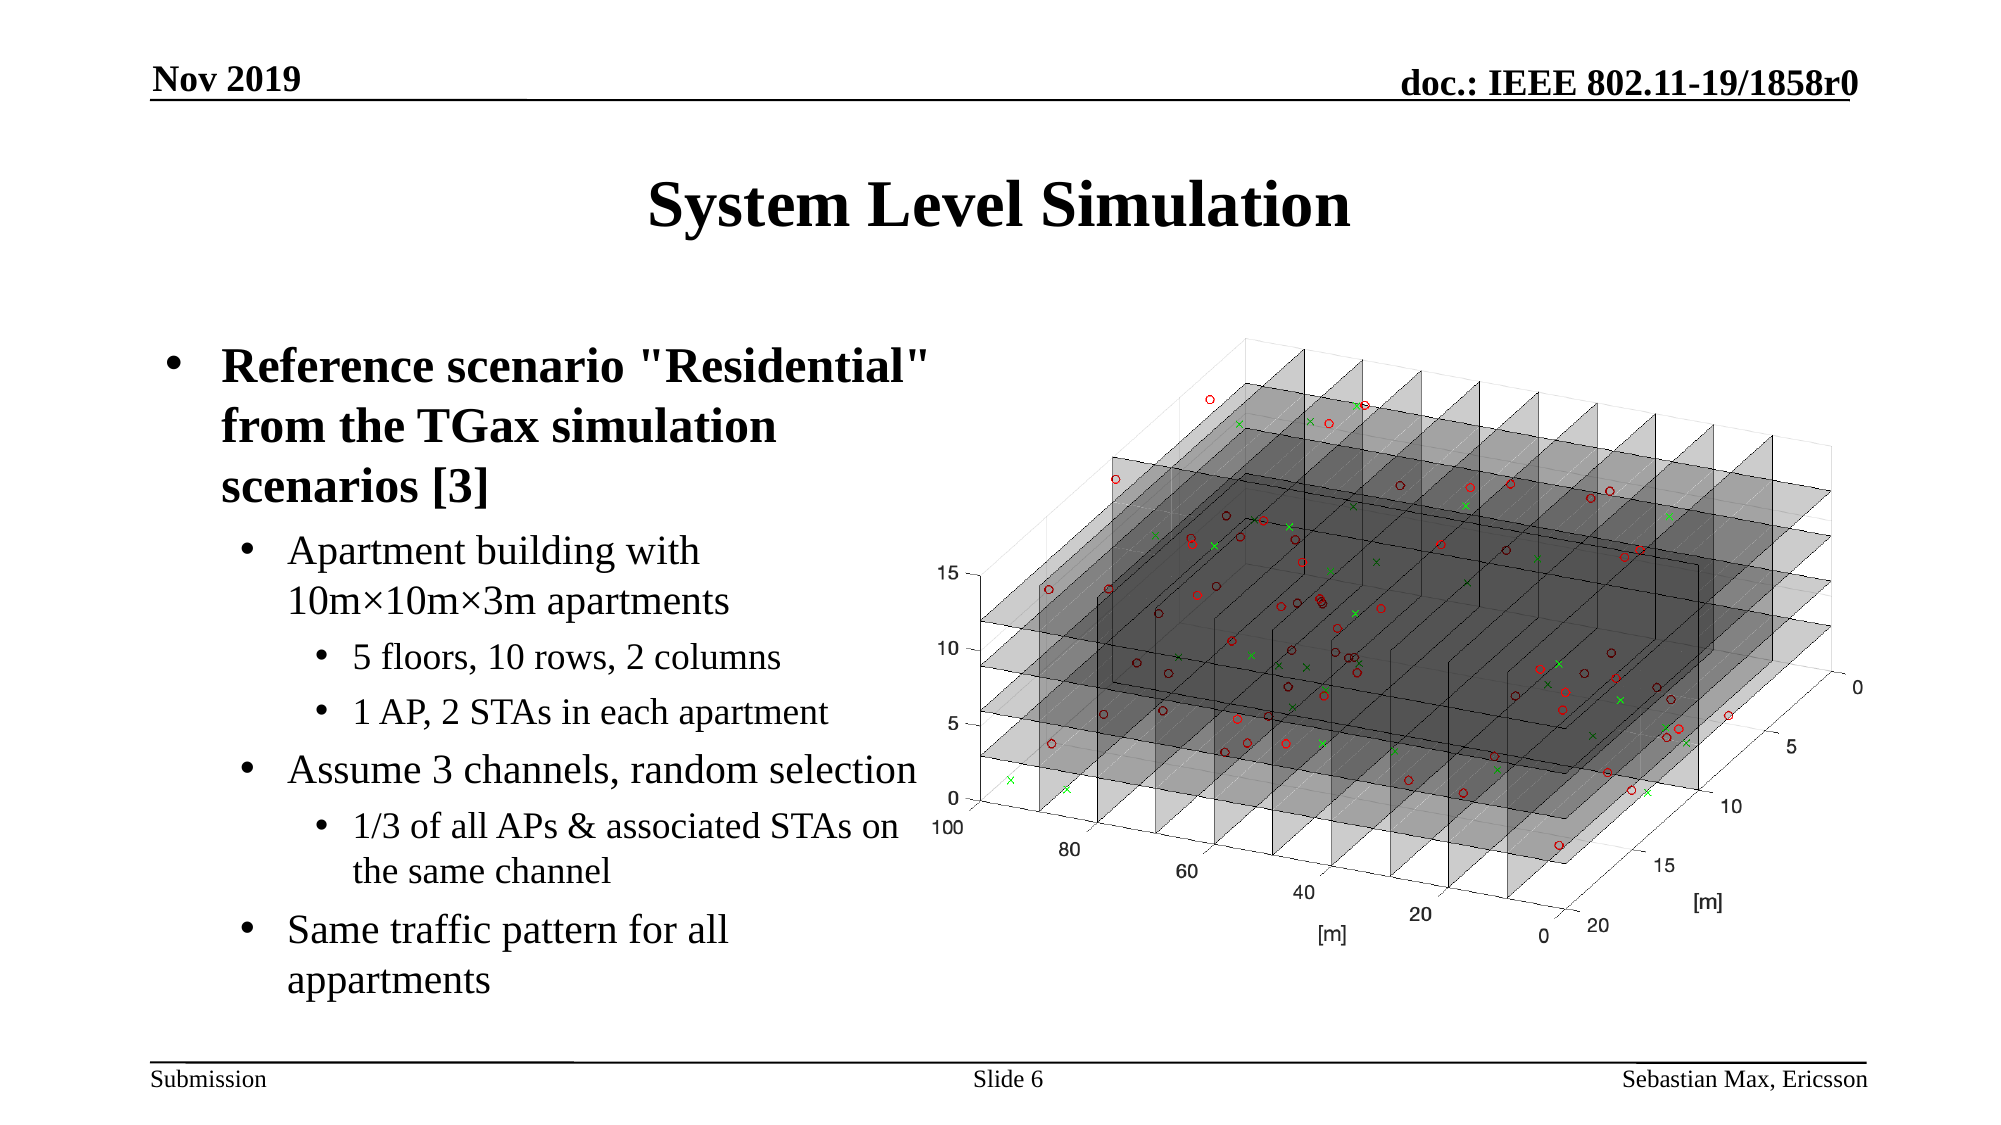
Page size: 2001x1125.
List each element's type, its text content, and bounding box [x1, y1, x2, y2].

picture [928, 329, 1869, 958]
list Reference scenario "Residential" from the TGax simulation scenarios [3] Apartment building with 10m×10m×3m apartments 5 floors, 10 rows, 2 columns 1 AP, 2 STAs in each apartment Assume 3 channels, random selection 1/3 of all APs & associated STAs on the same channel Same traffic pattern for all appartments [149, 324, 951, 1000]
slide_number Slide 6 [950, 1061, 1067, 1123]
footer Sebastian Max, Ericsson [1171, 1061, 1869, 1093]
title System Level Simulation [149, 112, 1850, 288]
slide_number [152, 54, 563, 100]
